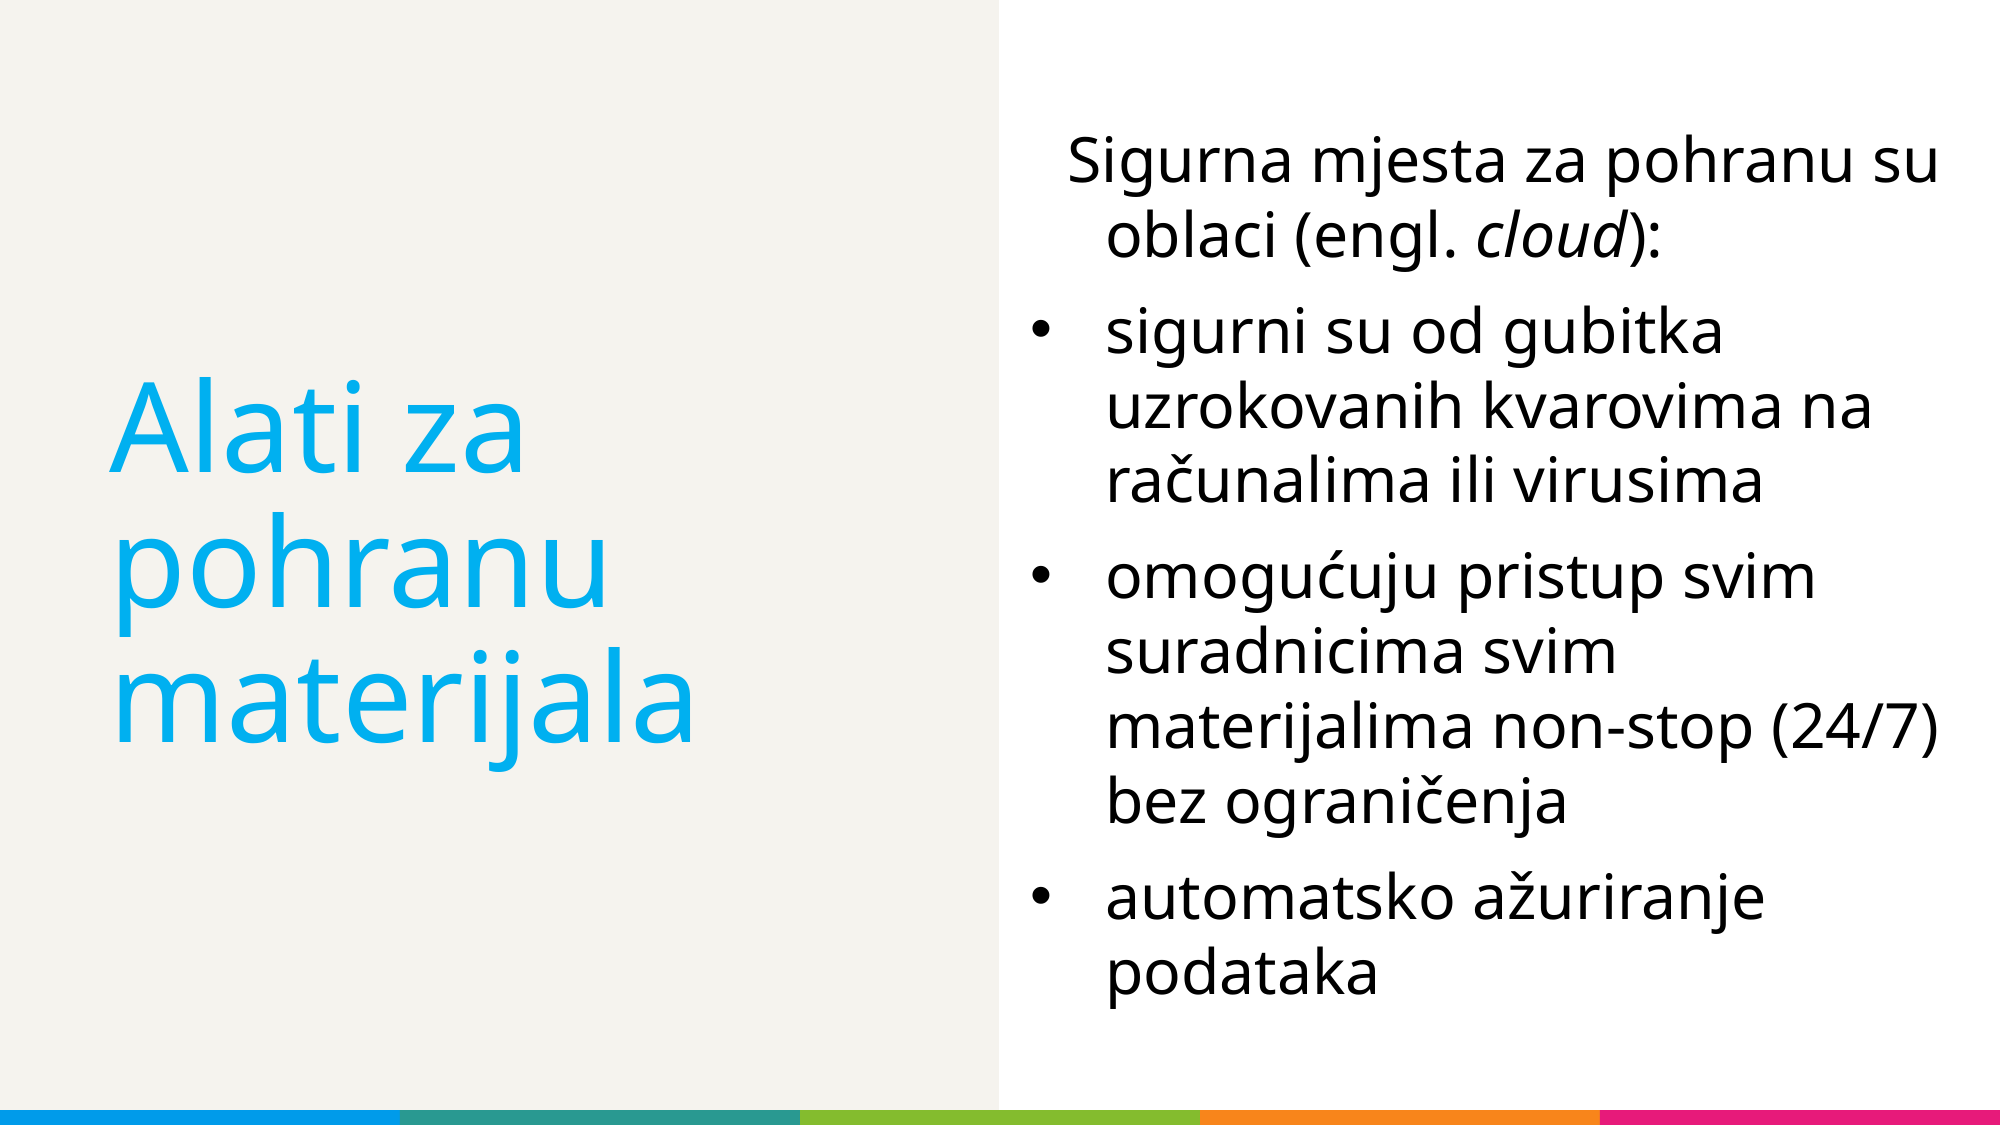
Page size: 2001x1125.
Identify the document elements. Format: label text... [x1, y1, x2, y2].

list Sigurna mjesta za pohranu su oblaci (engl. cloud): sigurni su od gubitka uzrokovanih kvarovima na računalima ili virusima omogućuju pristup svim suradnicima svim materijalima non-stop (24/7) bez ograničenja automatsko ažuriranje podataka [1015, 183, 1981, 1125]
title Alati za pohranu materijala [94, 317, 1000, 777]
